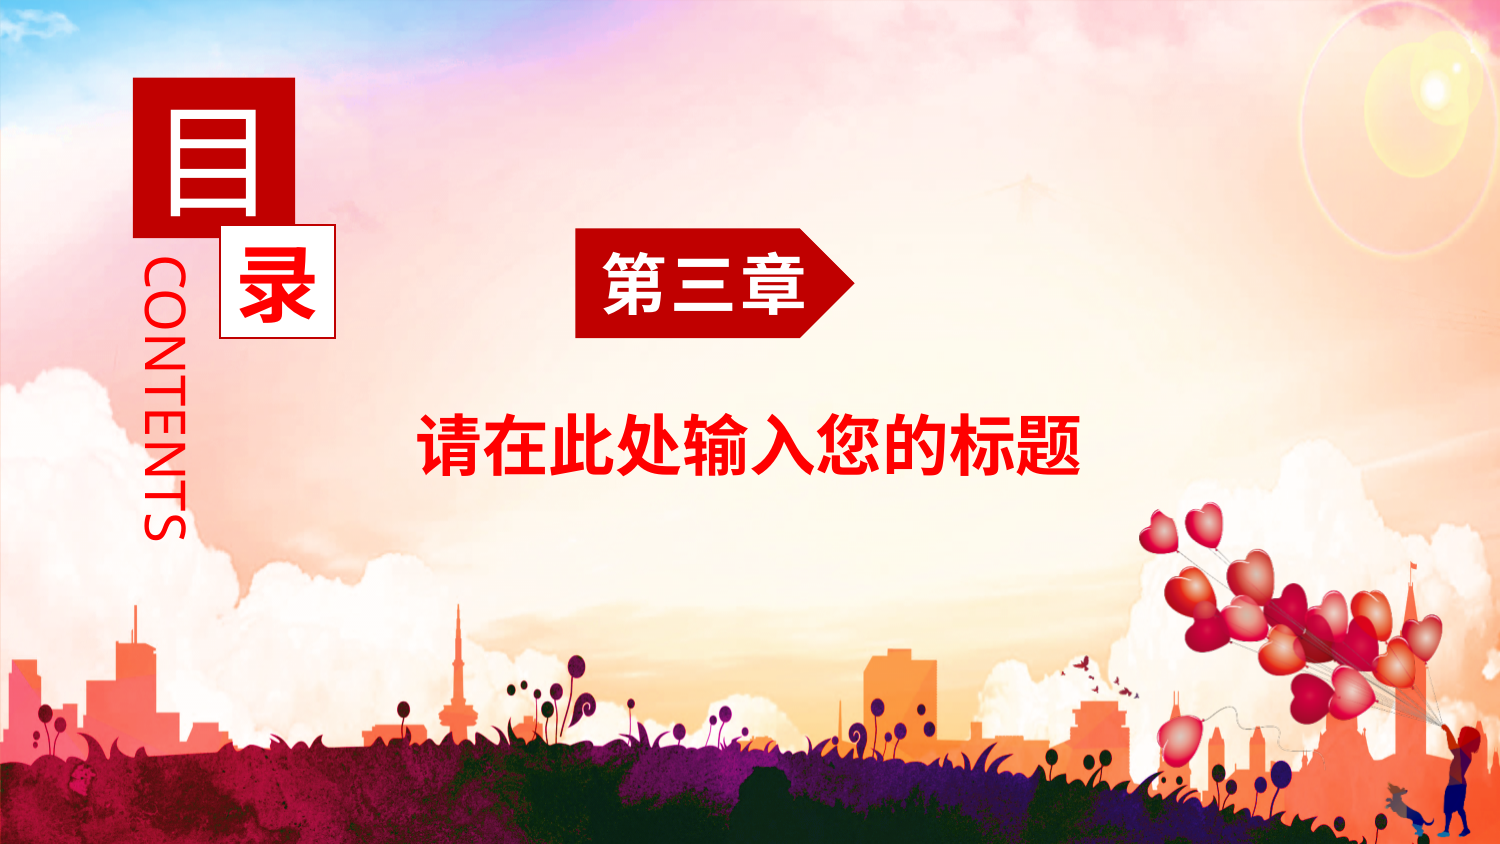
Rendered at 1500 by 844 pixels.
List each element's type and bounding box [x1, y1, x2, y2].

text_box [0, 0, 1500, 844]
